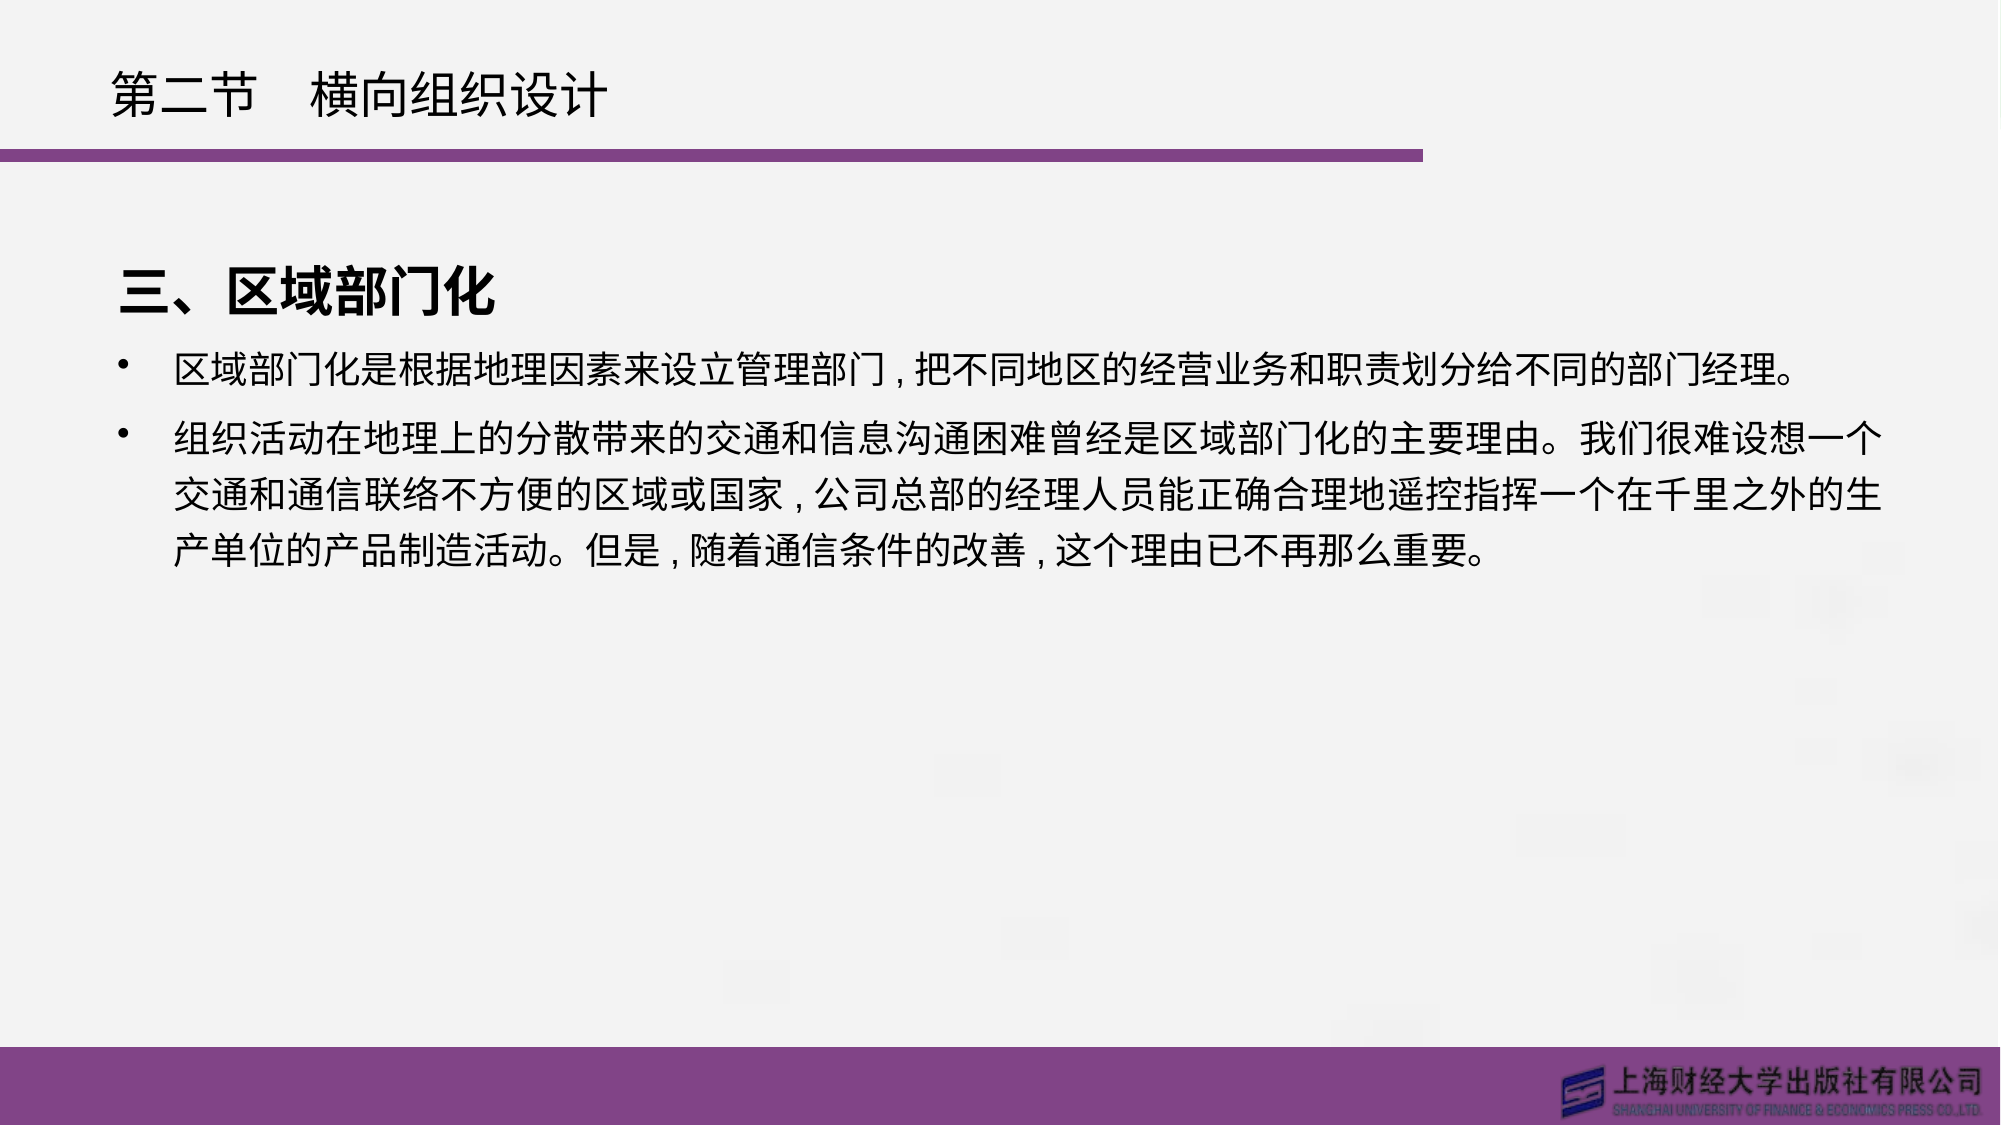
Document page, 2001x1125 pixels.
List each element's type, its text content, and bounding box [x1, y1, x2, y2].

picture [0, 0, 2001, 1125]
title 第二节 横向组织设计 [94, 42, 1451, 146]
list 三、区域部门化 区域部门化是根据地理因素来设立管理部门,把不同地区的经营业务和职责划分给不同的部门经理。 组织活动在地理上的分散带来的交通和信息沟通困难曾经是区域部门化的主要理由。我们很难设想一个交通和通信联络不方便的区域或国家,公司总部的经理人员能正确合理地遥控指挥一个在千里之外的生产单位的产品制造活动。但是,随着通信条件的改善,这个理由已不再那么重要。 [102, 233, 1898, 1032]
